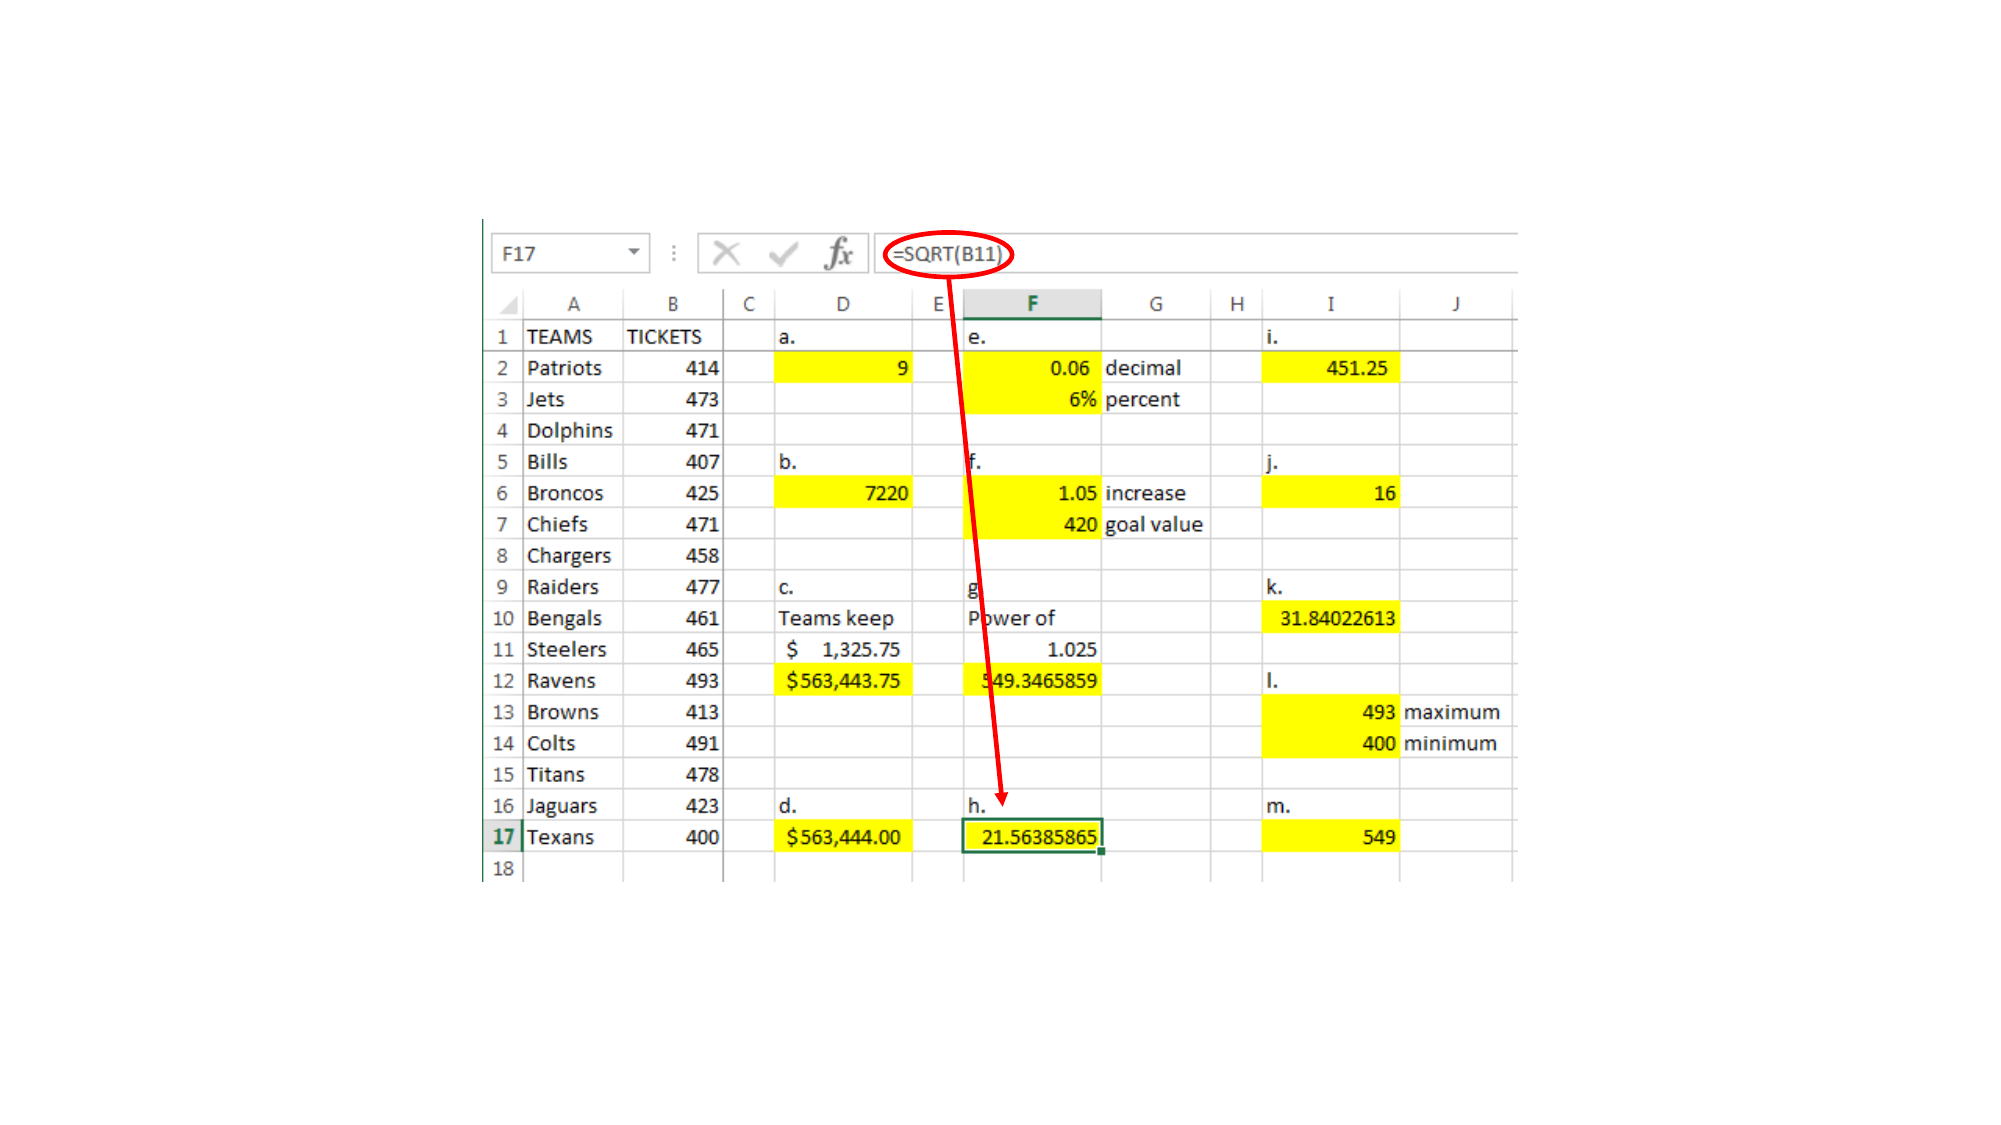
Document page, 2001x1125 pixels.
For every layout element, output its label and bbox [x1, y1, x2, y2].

list [481, 219, 1518, 882]
text_box [948, 276, 1003, 807]
